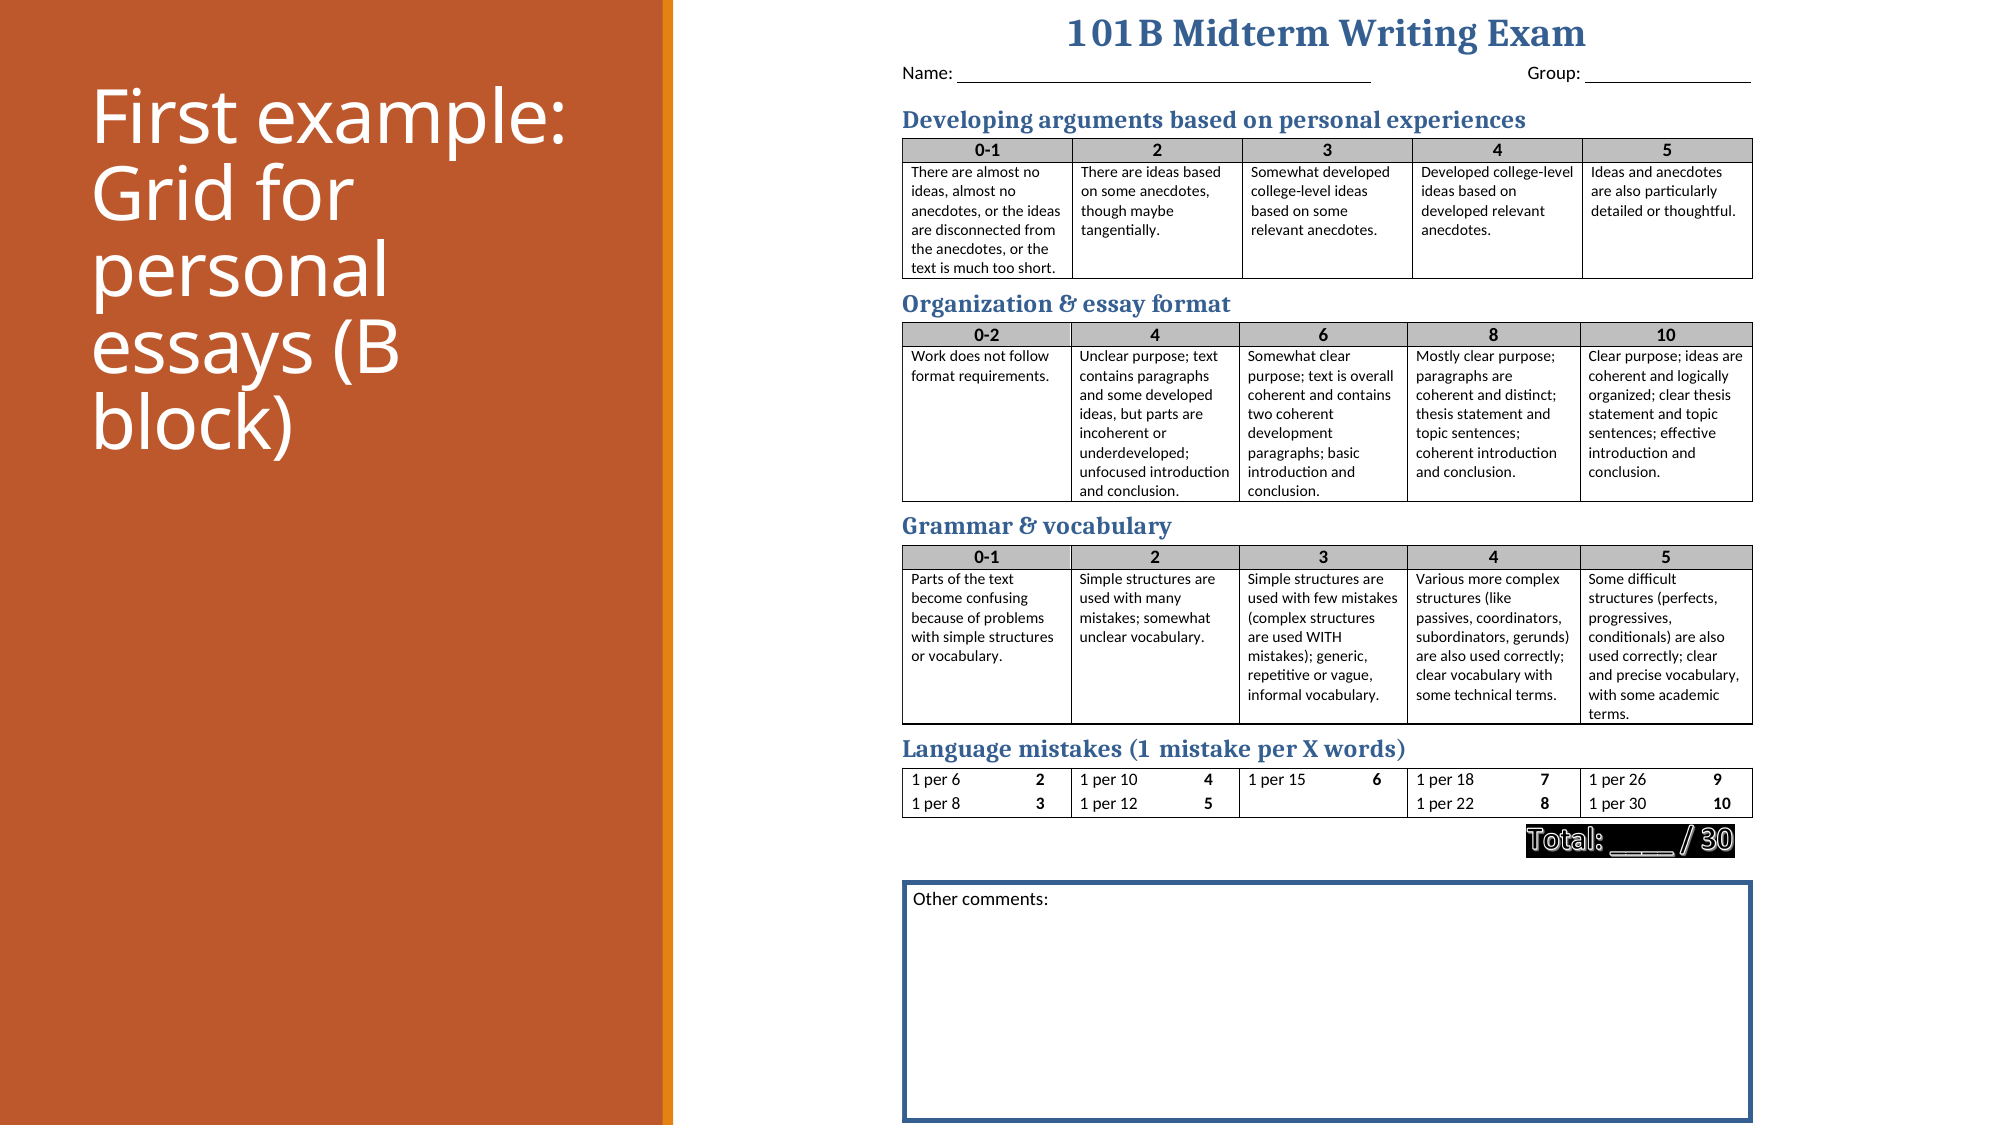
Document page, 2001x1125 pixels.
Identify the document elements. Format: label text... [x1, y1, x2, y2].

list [901, 0, 1755, 1125]
title First example: Grid for personal essays (B block) [75, 97, 600, 473]
